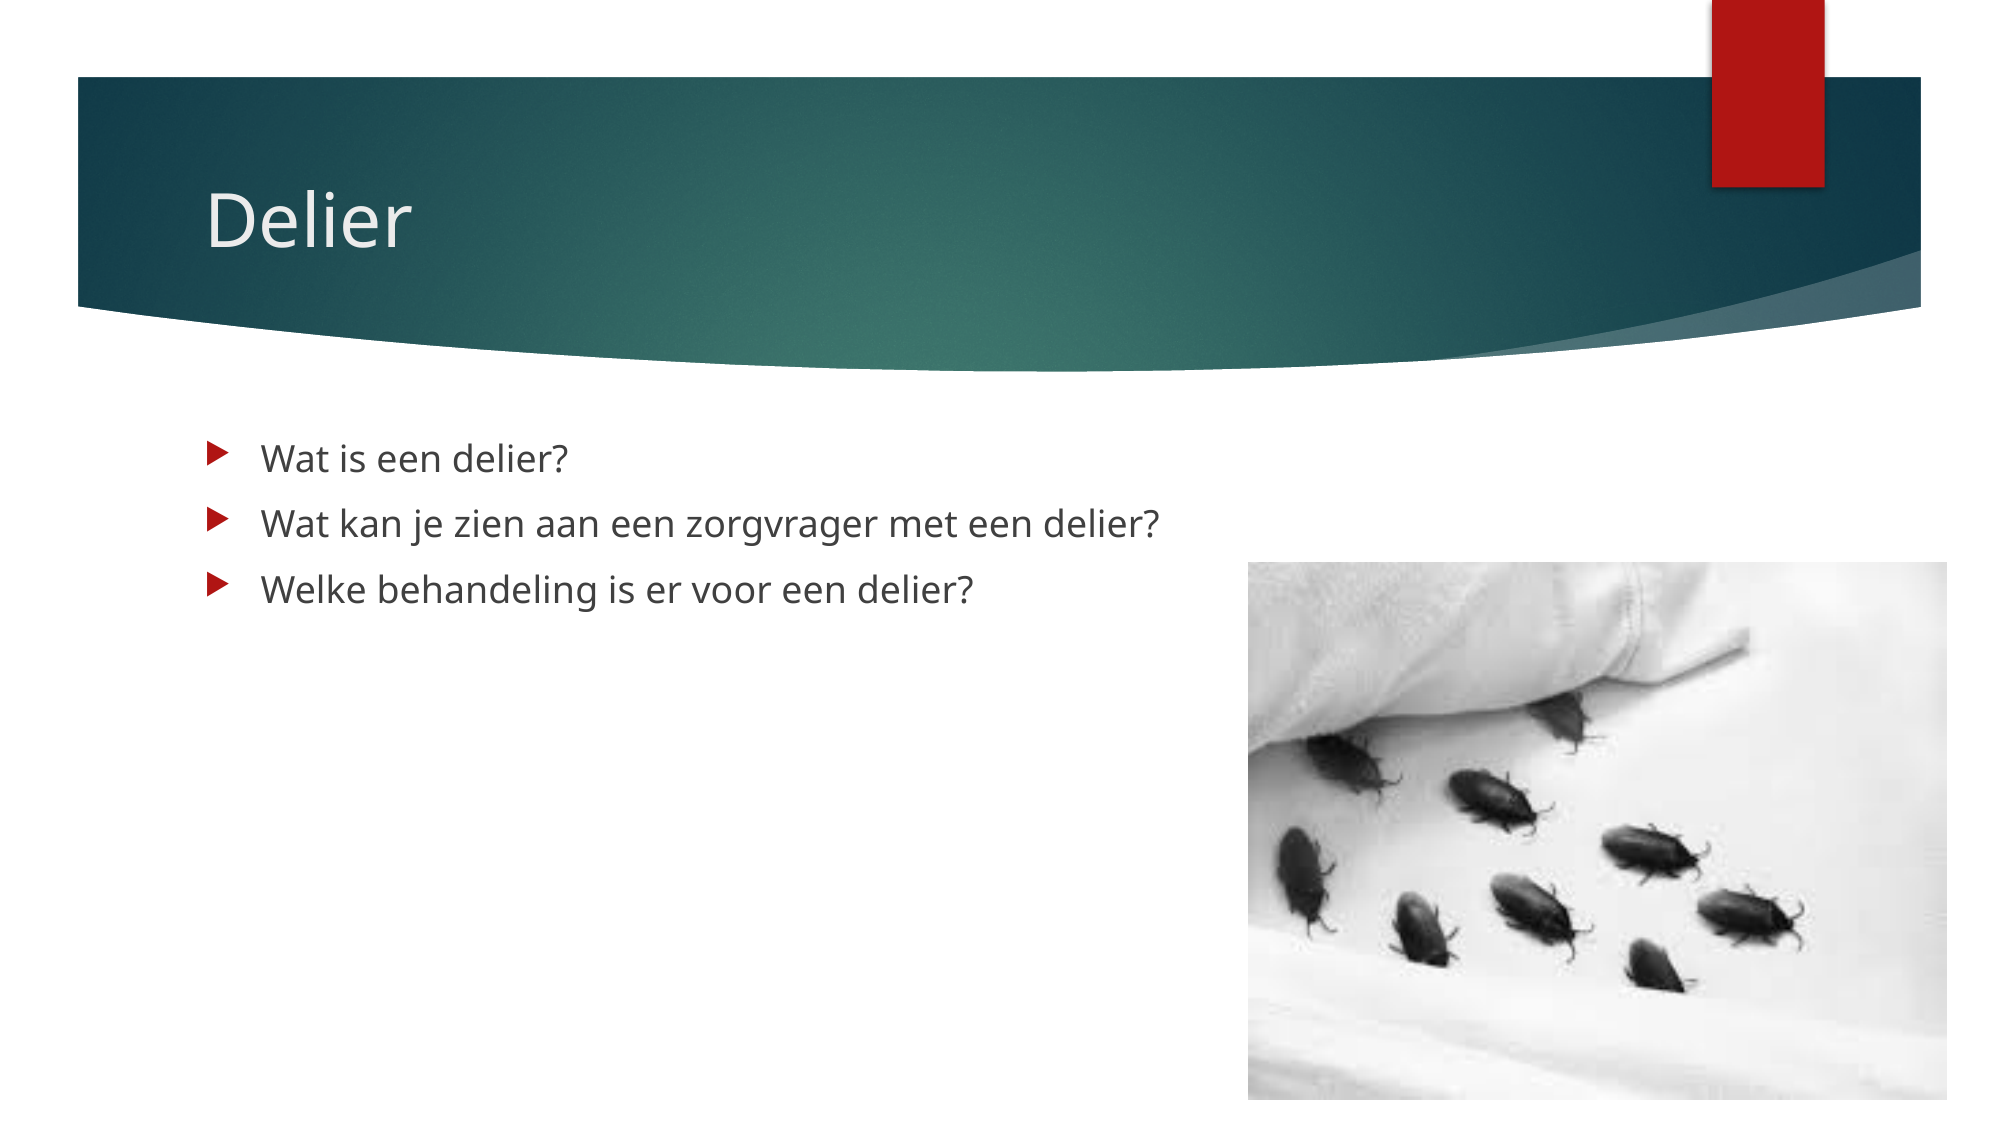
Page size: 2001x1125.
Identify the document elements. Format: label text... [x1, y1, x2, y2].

list Wat is een delier? Wat kan je zien aan een zorgvrager met een delier? Welke behandeling is er voor een delier? [189, 427, 1638, 988]
picture [1248, 562, 1948, 1101]
title Delier [189, 159, 1638, 276]
